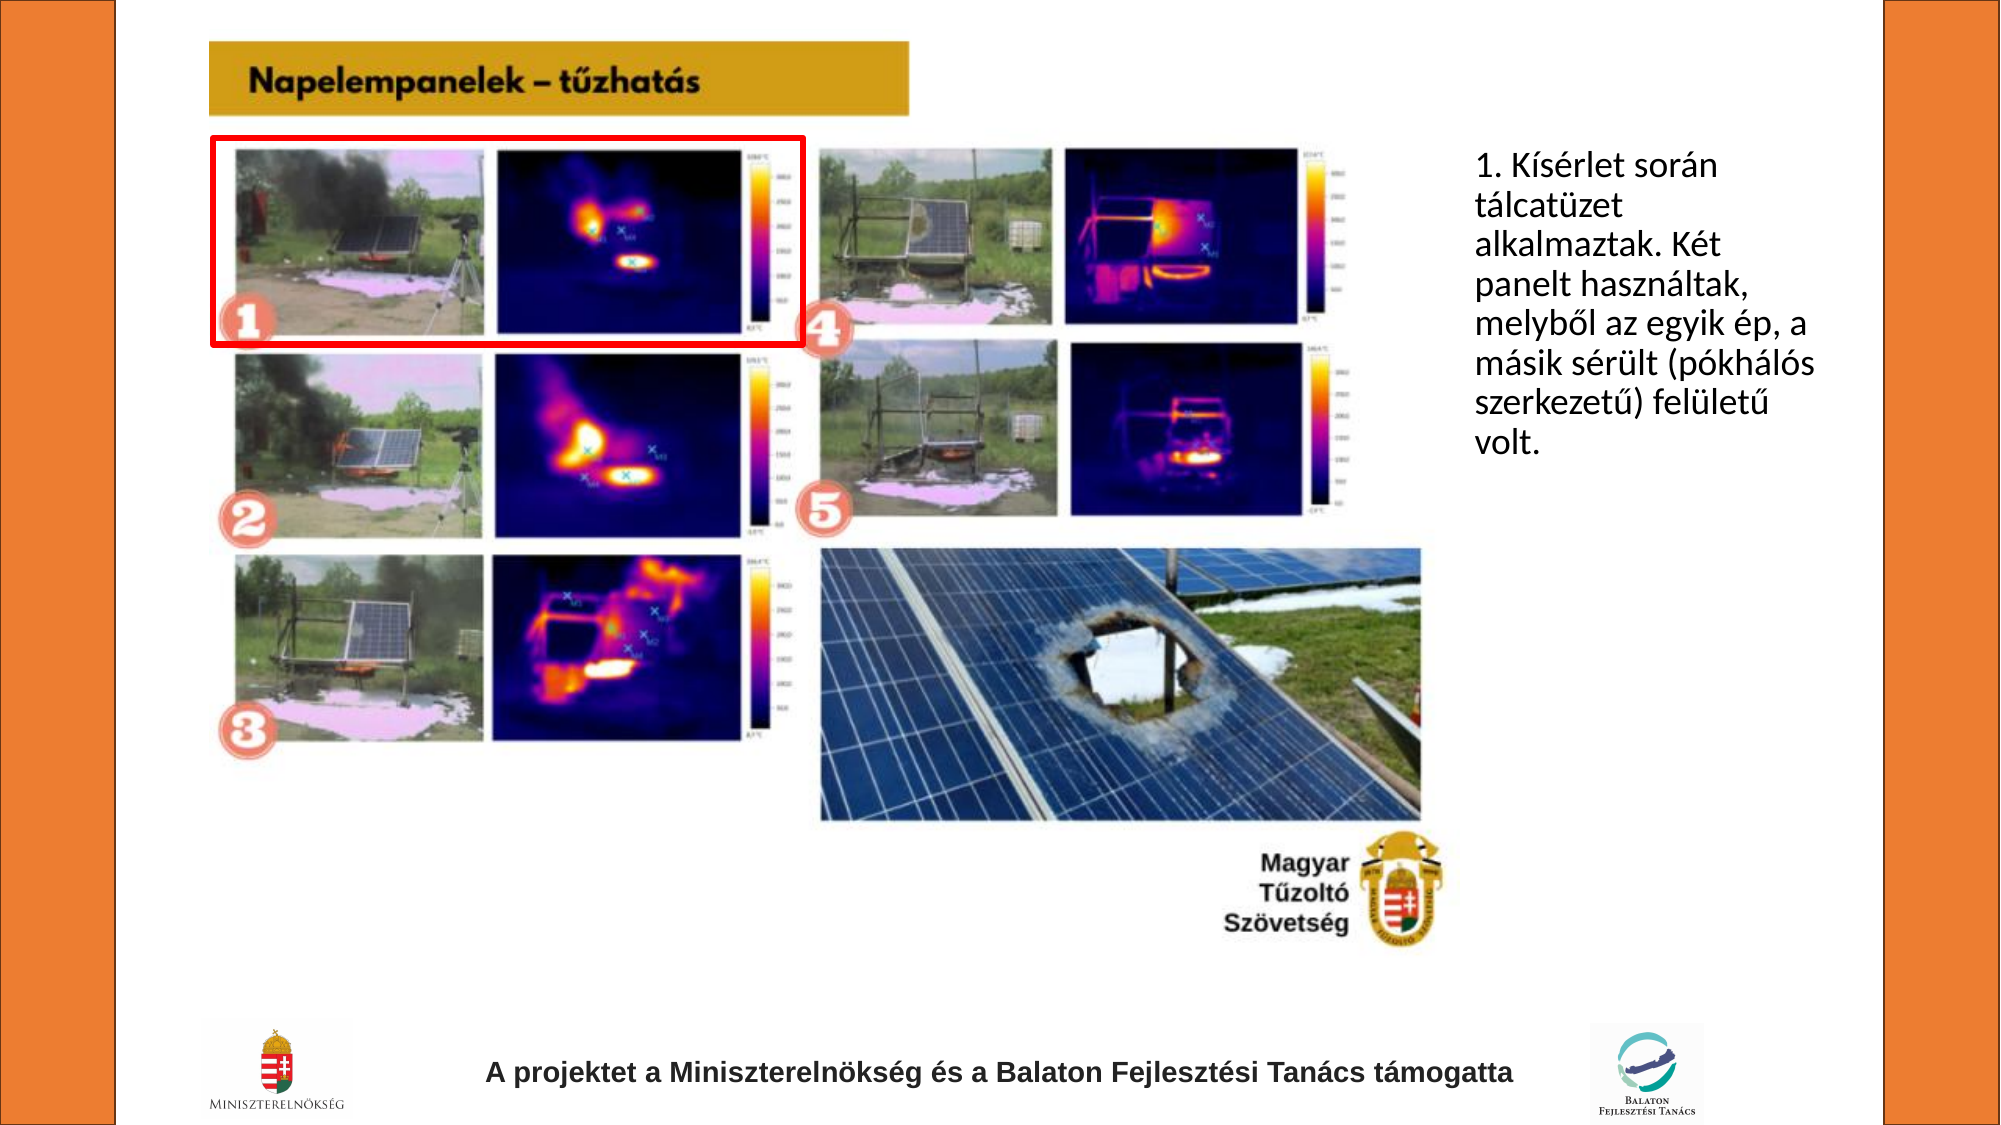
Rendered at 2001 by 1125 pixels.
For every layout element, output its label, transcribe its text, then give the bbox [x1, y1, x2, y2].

text_box 1. Kísérlet során tálcatüzet alkalmaztak. Két panelt használtak, melyből az egyik ép, a másik sérült (pókhálós szerkezetű) felületű volt. [1460, 138, 1832, 588]
picture [1590, 1023, 1704, 1125]
picture [201, 1018, 353, 1119]
picture [209, 29, 1460, 968]
